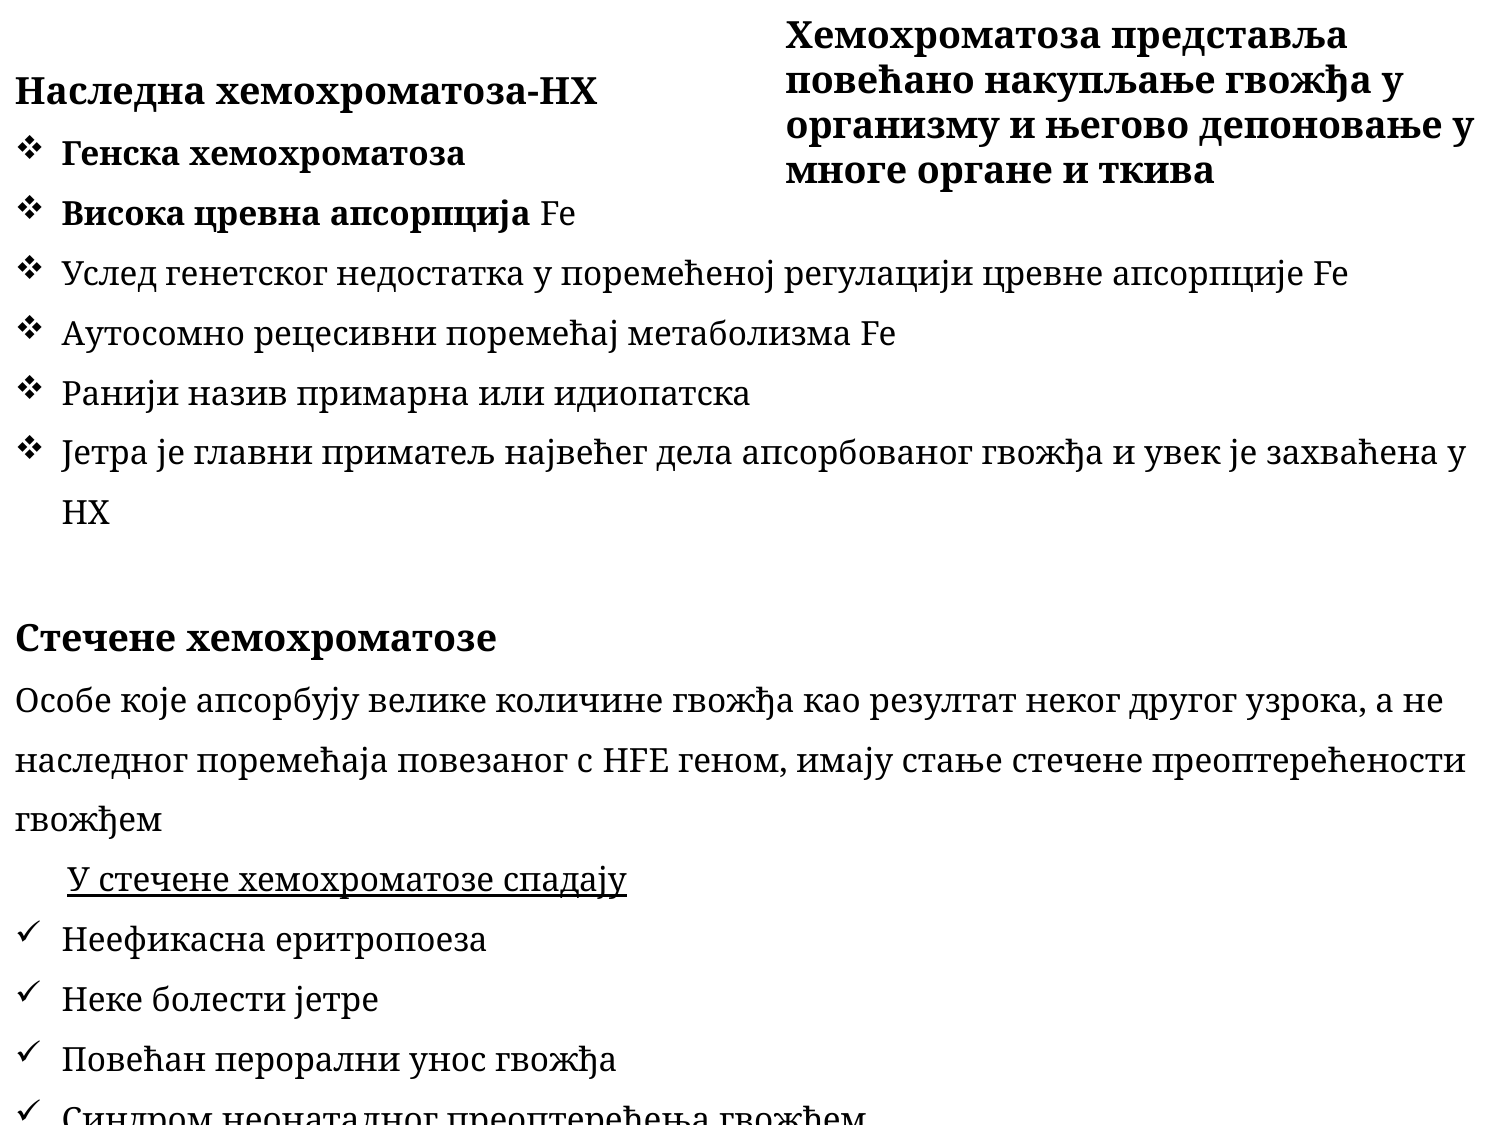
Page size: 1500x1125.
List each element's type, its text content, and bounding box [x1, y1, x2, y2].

text_box Хемохроматоза представља повећано накупљање гвожђа у организму и његово депоновање у многе органе и ткива [770, 4, 1496, 199]
text_box Наследна хемохроматоза-НХ Генска хемохроматоза Висока цревна апсорпција Fe Услед генетског недостатка у поремећеној регулацији цревне апсорпције Fe Аутосомно рецесивни поремећај метаболизма Fe Ранији назив примарна или идиопатска Јетра је главни приматељ највећег дела апсорбованог гвожђа и увек је захваћена у НХ Стечене хемохроматозе Особе које апсорбују велике количине гвожђа као резултат неког другог узрока, а не наследног поремећаја повезаног с HFЕ геном, имају стање стечене преоптерећености гвожђем У стечене хемохроматозе спадају Неефикасна еритропоеза Неке болести јетре Повећан перорални унос гвожђа Синдром неонаталног преоптерећења гвожђем [0, 37, 1500, 1125]
